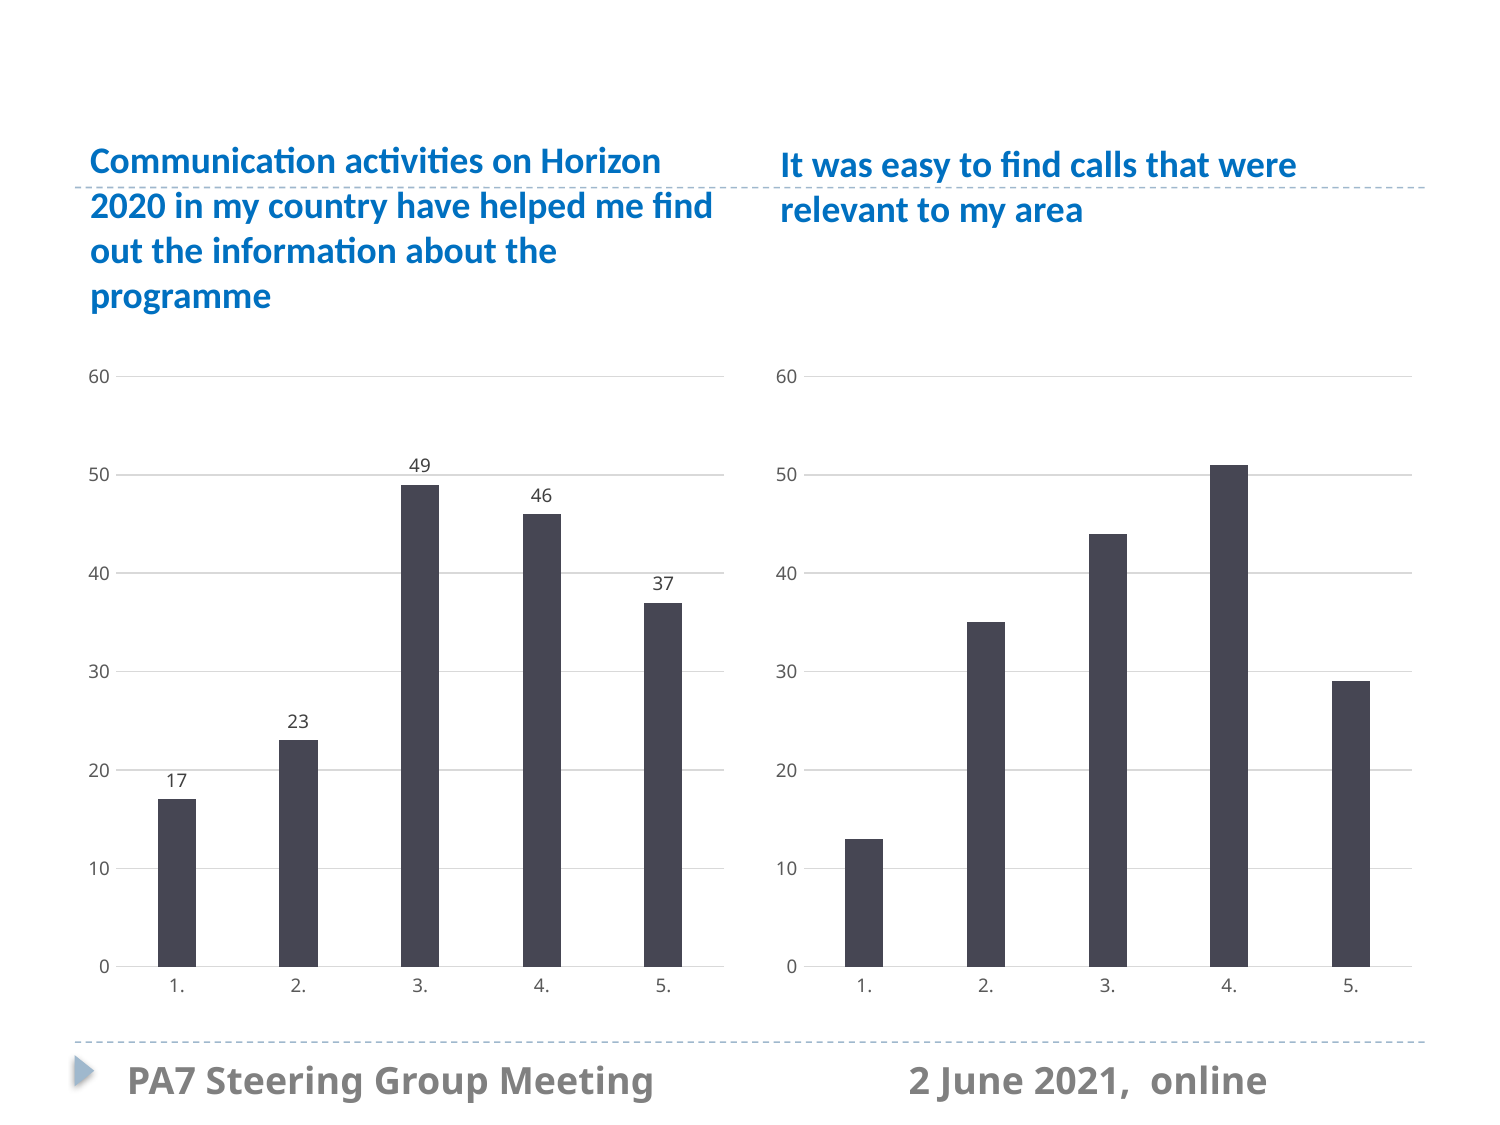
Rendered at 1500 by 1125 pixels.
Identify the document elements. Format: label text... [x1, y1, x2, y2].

list It was easy to find calls that were relevant to my area [765, 125, 1429, 238]
chart [74, 349, 738, 1013]
list Communication activities on Horizon 2020 in my country have helped me find out the information about the programme [75, 210, 738, 324]
chart [762, 349, 1426, 1013]
text_box PA7 Steering Group Meeting 2 June 2021, online [112, 1049, 1471, 1109]
